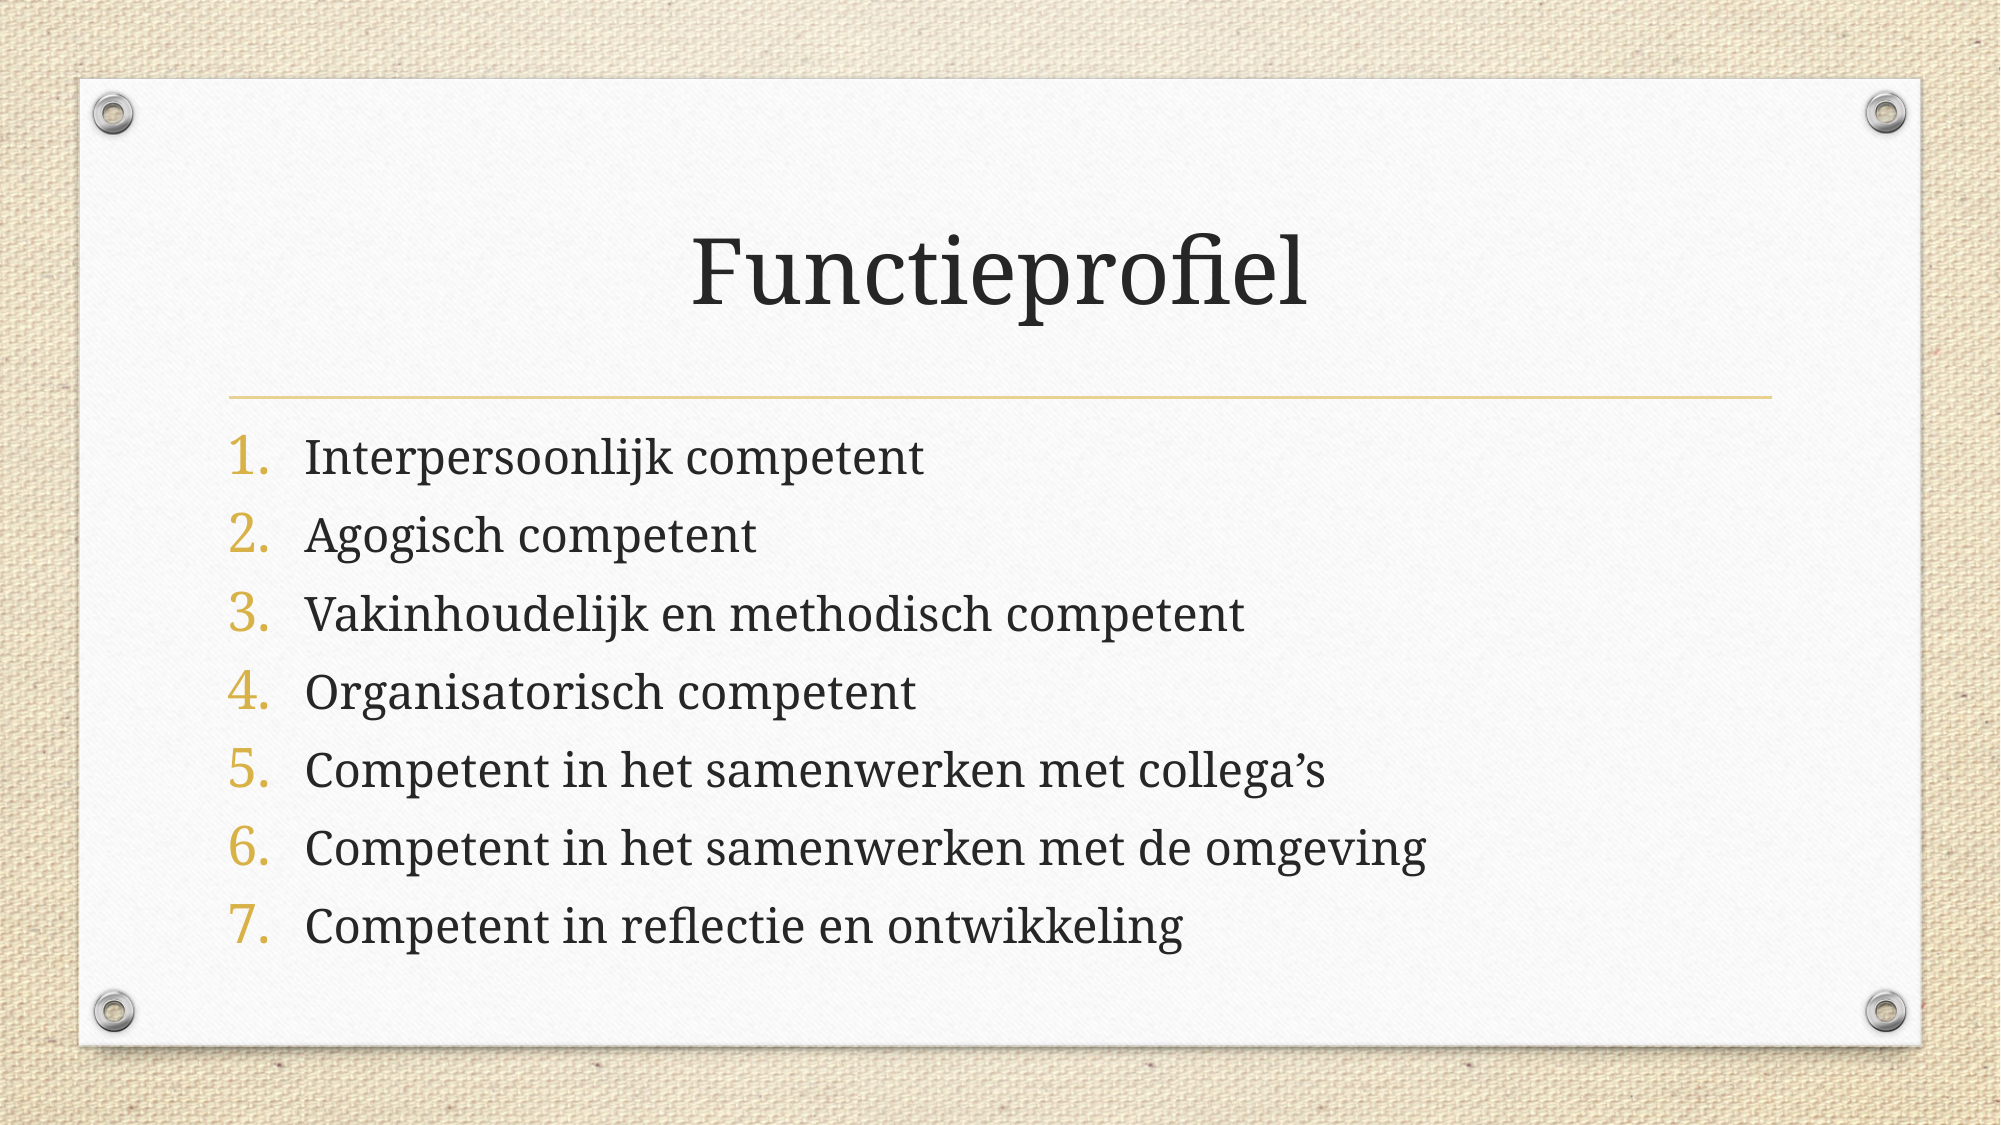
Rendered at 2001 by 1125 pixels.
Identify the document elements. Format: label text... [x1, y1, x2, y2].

picture [0, 0, 2001, 1125]
list Interpersoonlijk competent Agogisch competent Vakinhoudelijk en methodisch competent Organisatorisch competent Competent in het samenwerken met collega’s Competent in het samenwerken met de omgeving Competent in reflectie en ontwikkeling [212, 419, 1788, 964]
title Functieprofiel [212, 161, 1788, 375]
